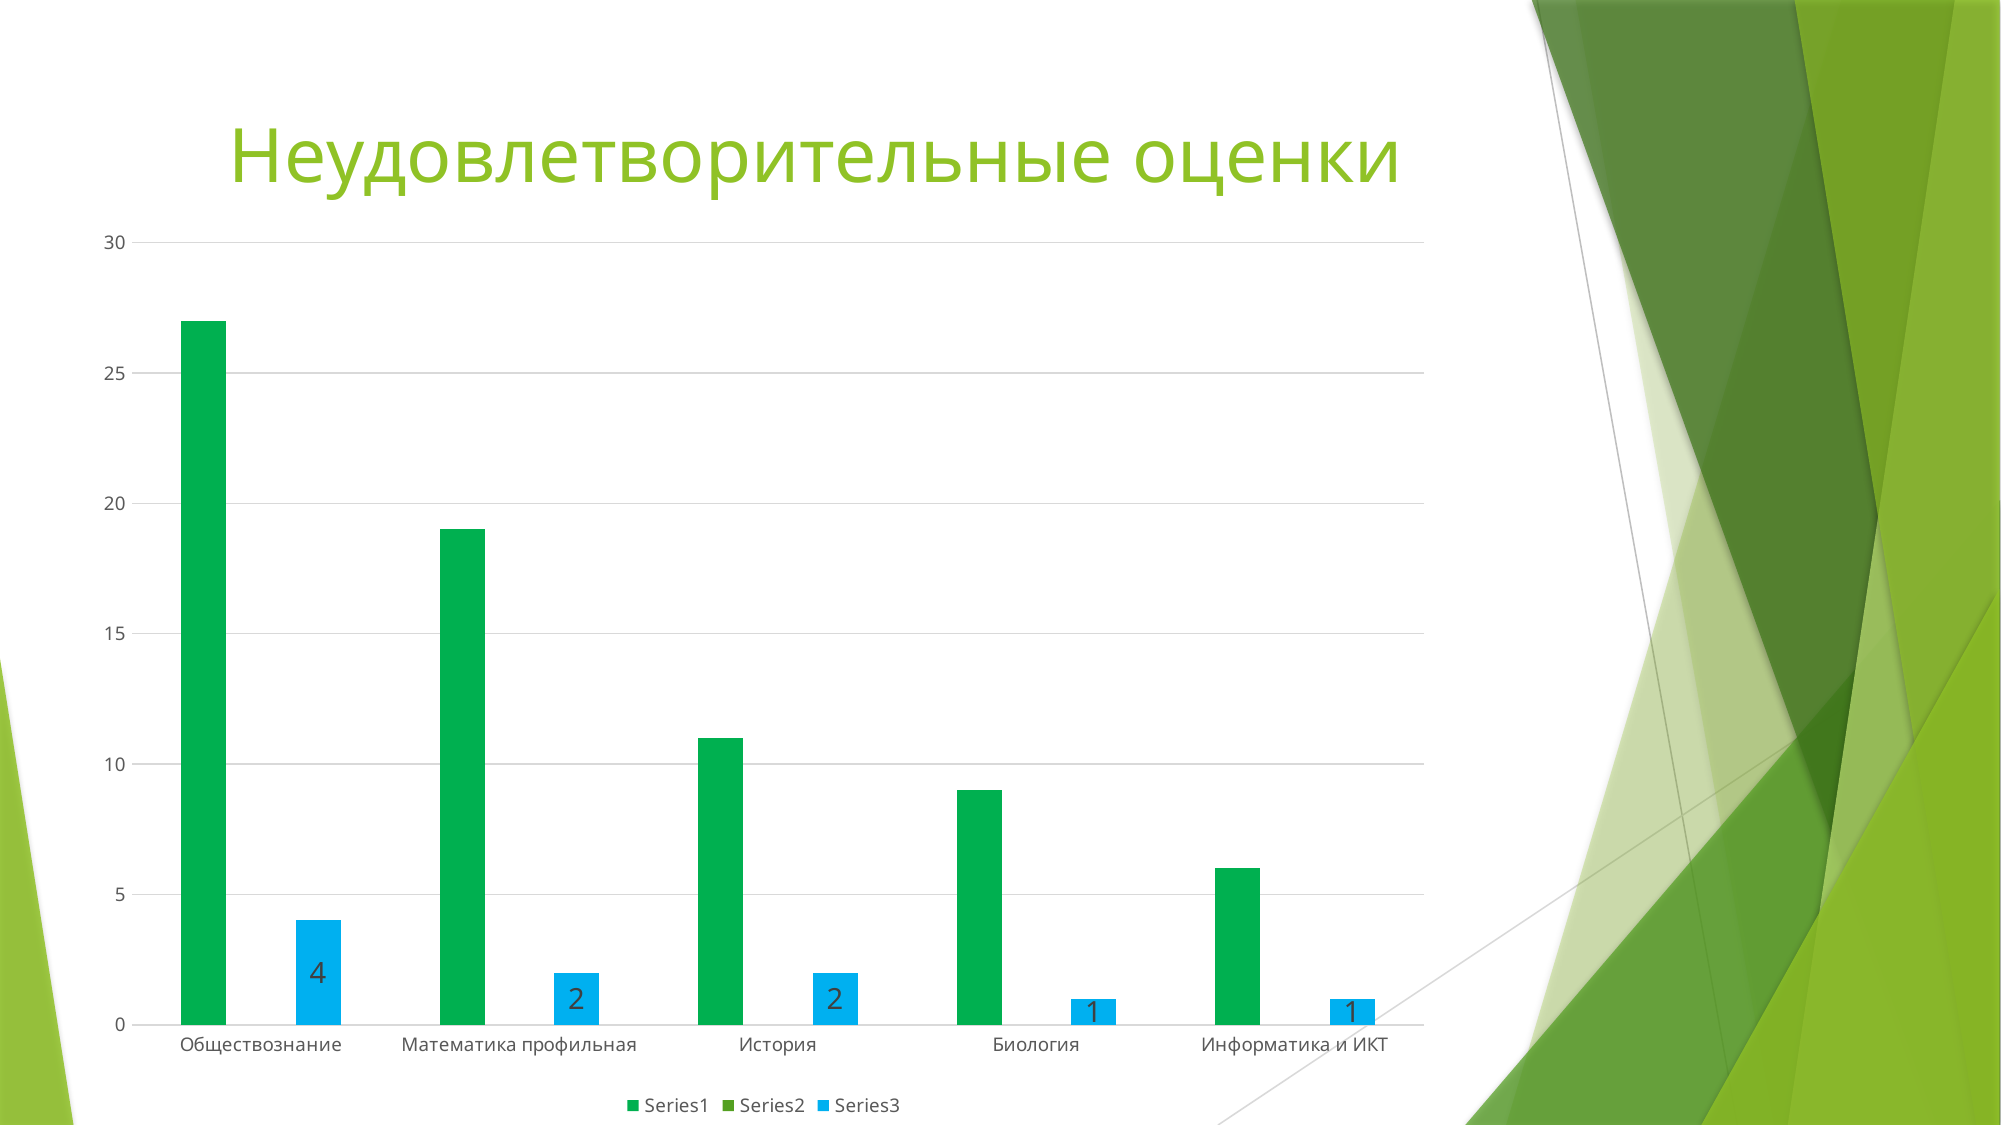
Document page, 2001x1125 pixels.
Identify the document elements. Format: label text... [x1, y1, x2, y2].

chart [76, 210, 1453, 1125]
title Неудовлетворительные оценки [111, 99, 1522, 317]
